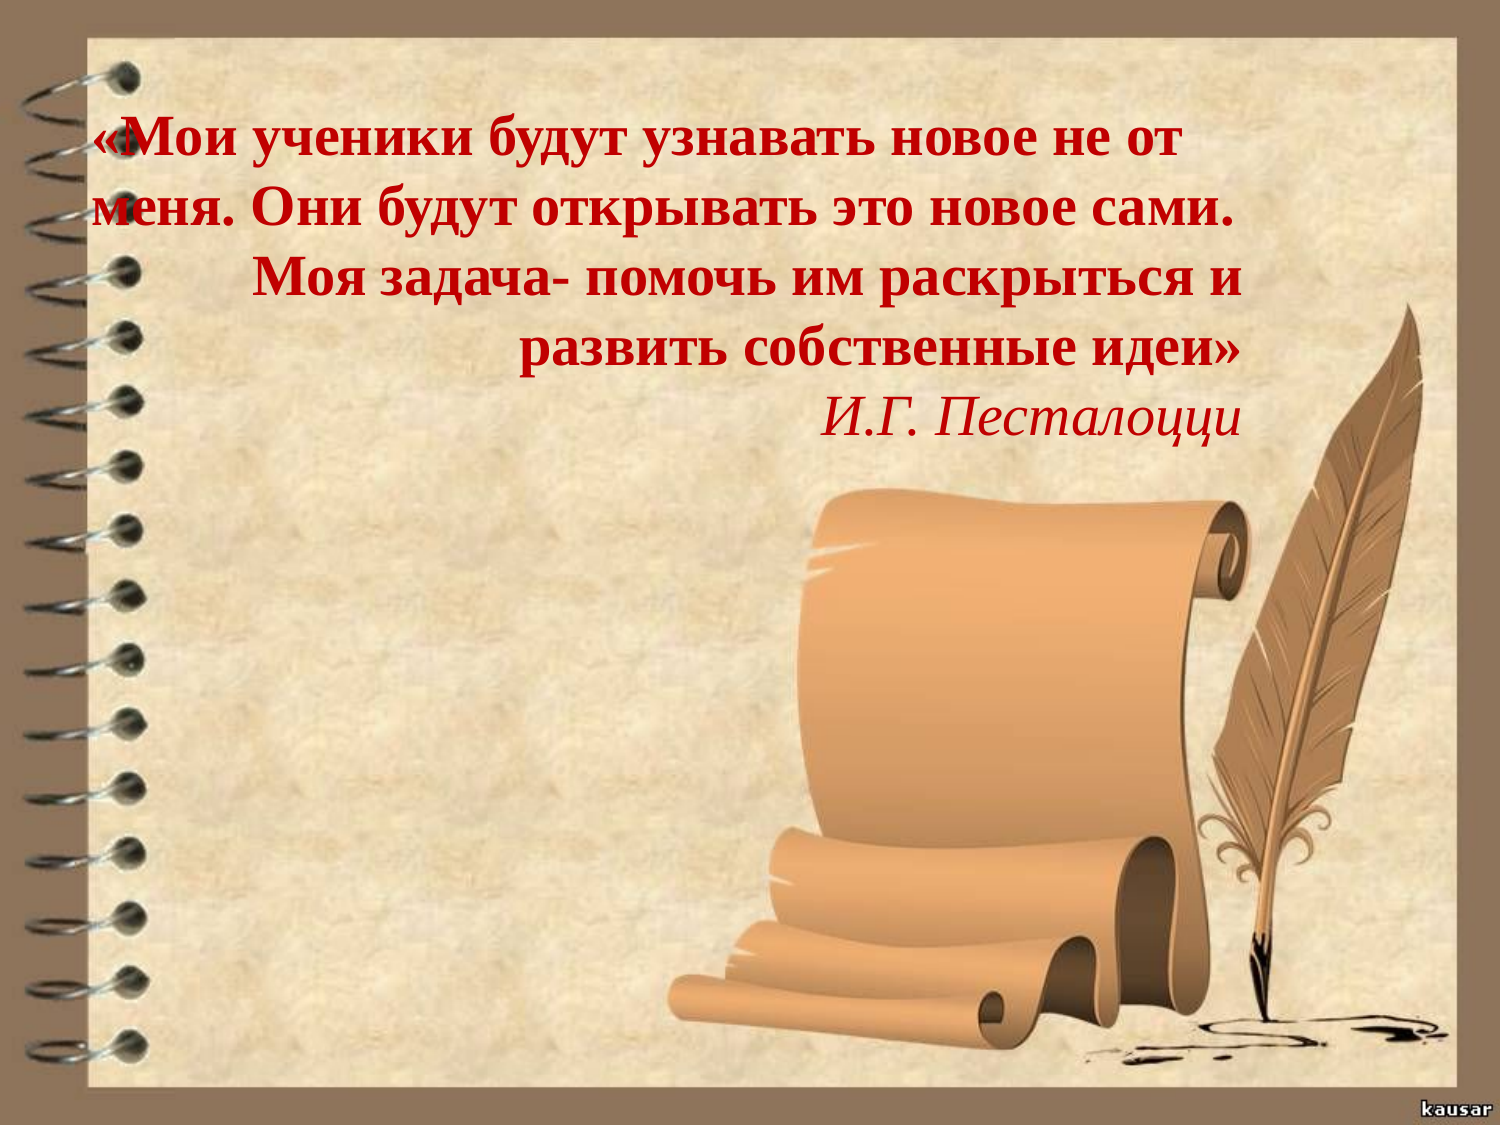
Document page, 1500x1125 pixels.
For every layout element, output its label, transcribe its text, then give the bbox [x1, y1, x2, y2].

picture [0, 0, 1500, 1125]
text_box «Мои ученики будут узнавать новое не от меня. Они будут открывать это новое сами. Моя задача- помочь им раскрыться и развить собственные идеи» И.Г. Песталоцци [76, 90, 1258, 455]
